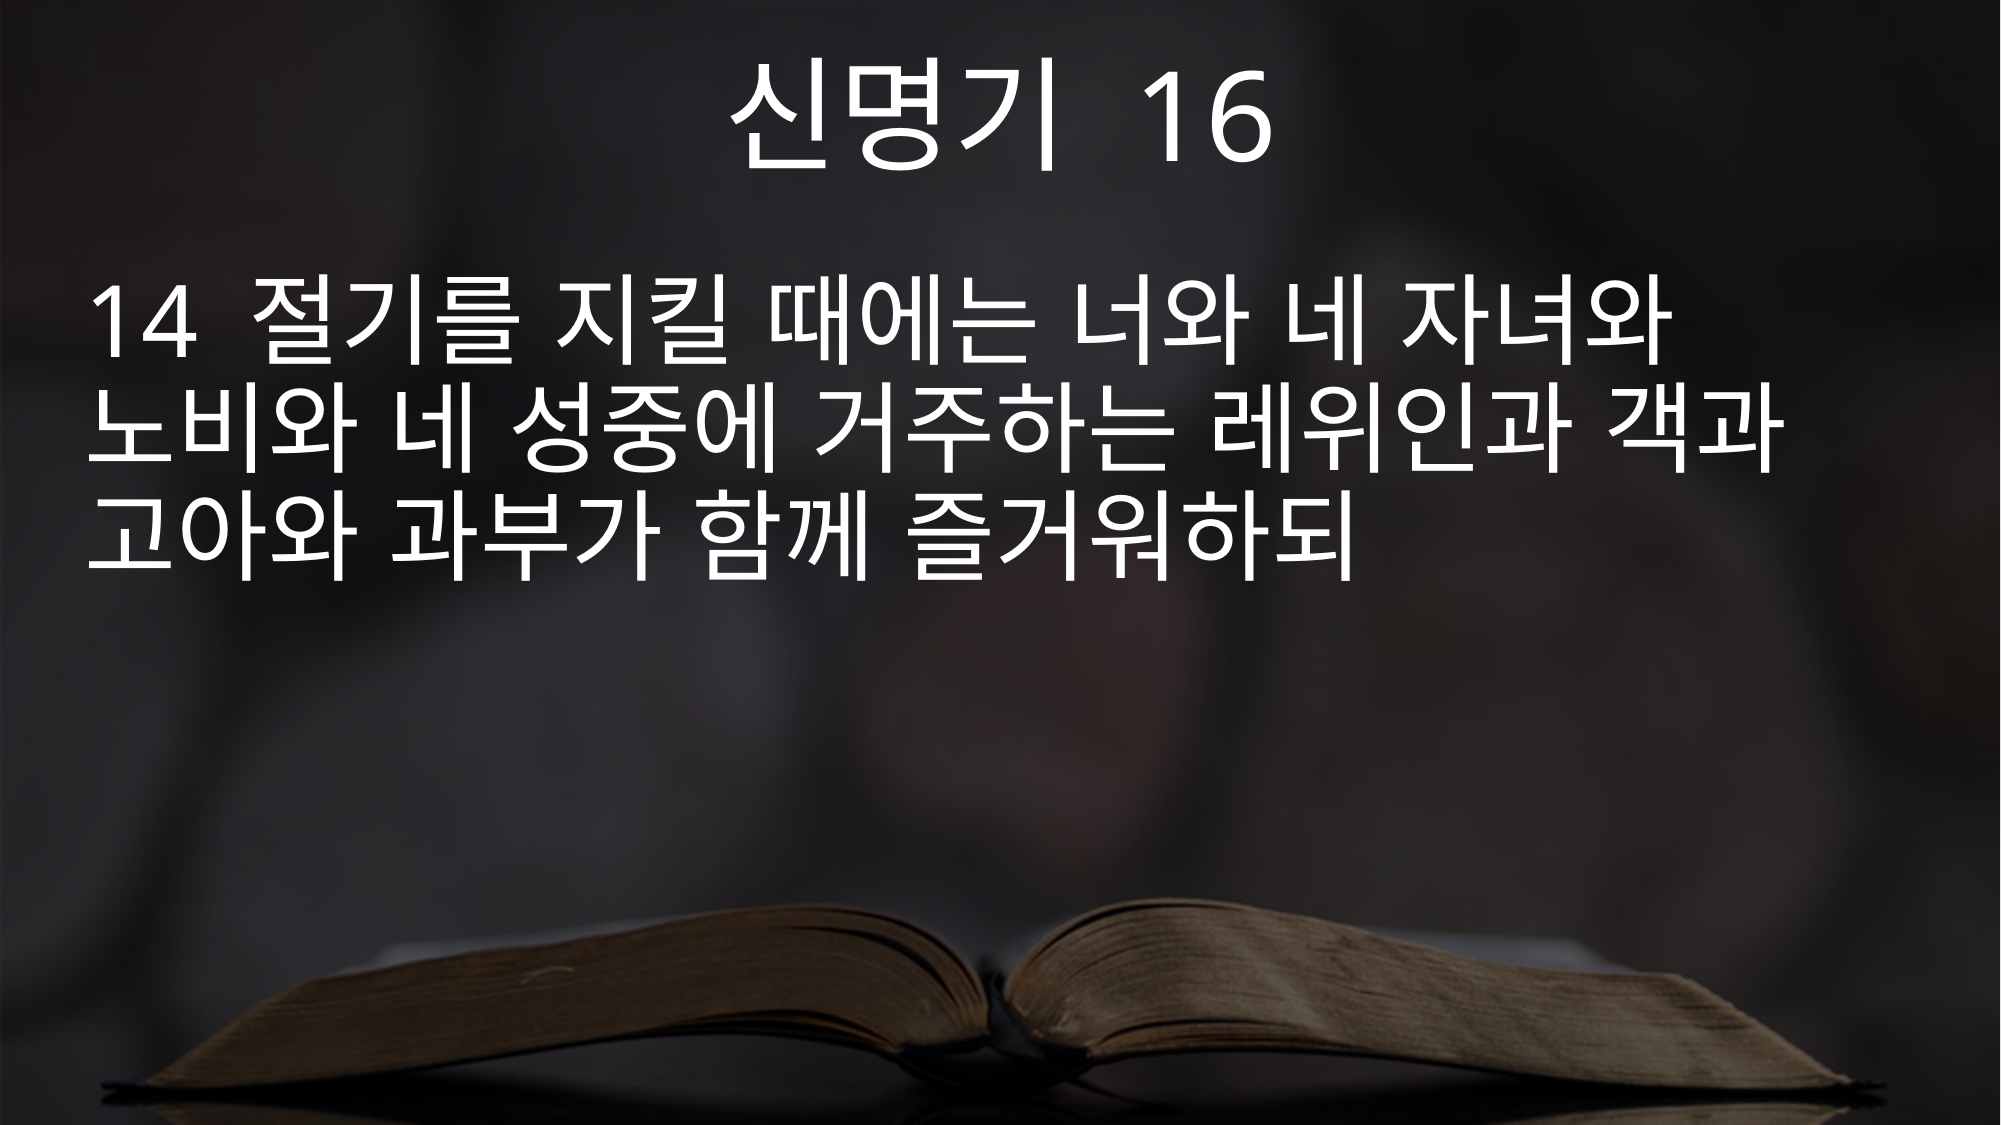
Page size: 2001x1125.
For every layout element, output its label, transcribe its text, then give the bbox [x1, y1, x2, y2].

list 14 절기를 지킬 때에는 너와 네 자녀와 노비와 네 성중에 거주하는 레위인과 객과 고아와 과부가 함께 즐거워하되 [69, 263, 1953, 423]
picture [0, 0, 2001, 1125]
footer 신명기 16 [0, 32, 2000, 192]
